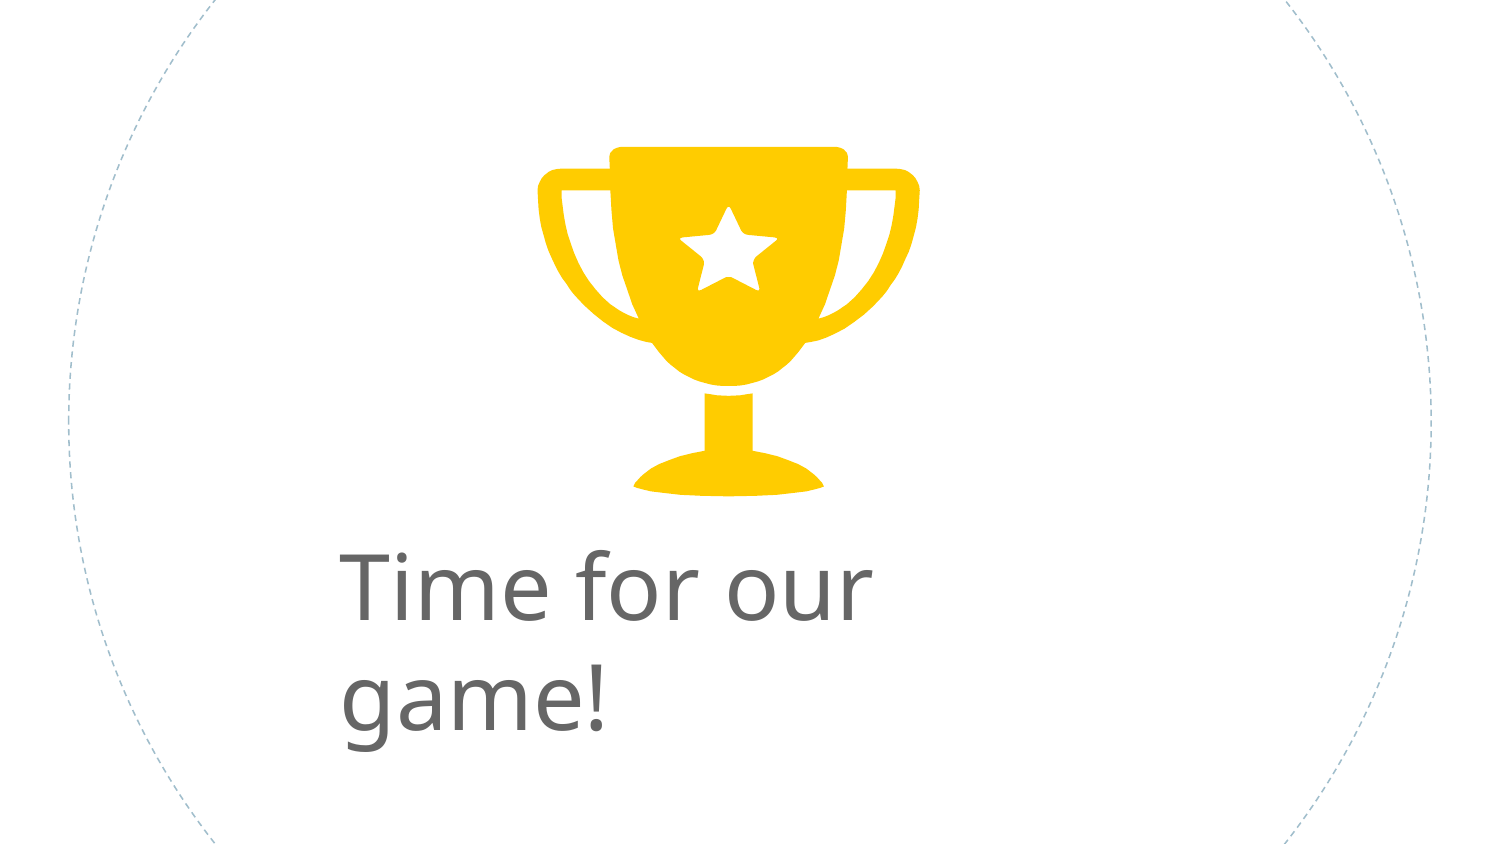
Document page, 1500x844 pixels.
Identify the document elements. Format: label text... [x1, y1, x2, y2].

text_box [537, 146, 920, 497]
text_box Time for our game! [324, 521, 1175, 757]
